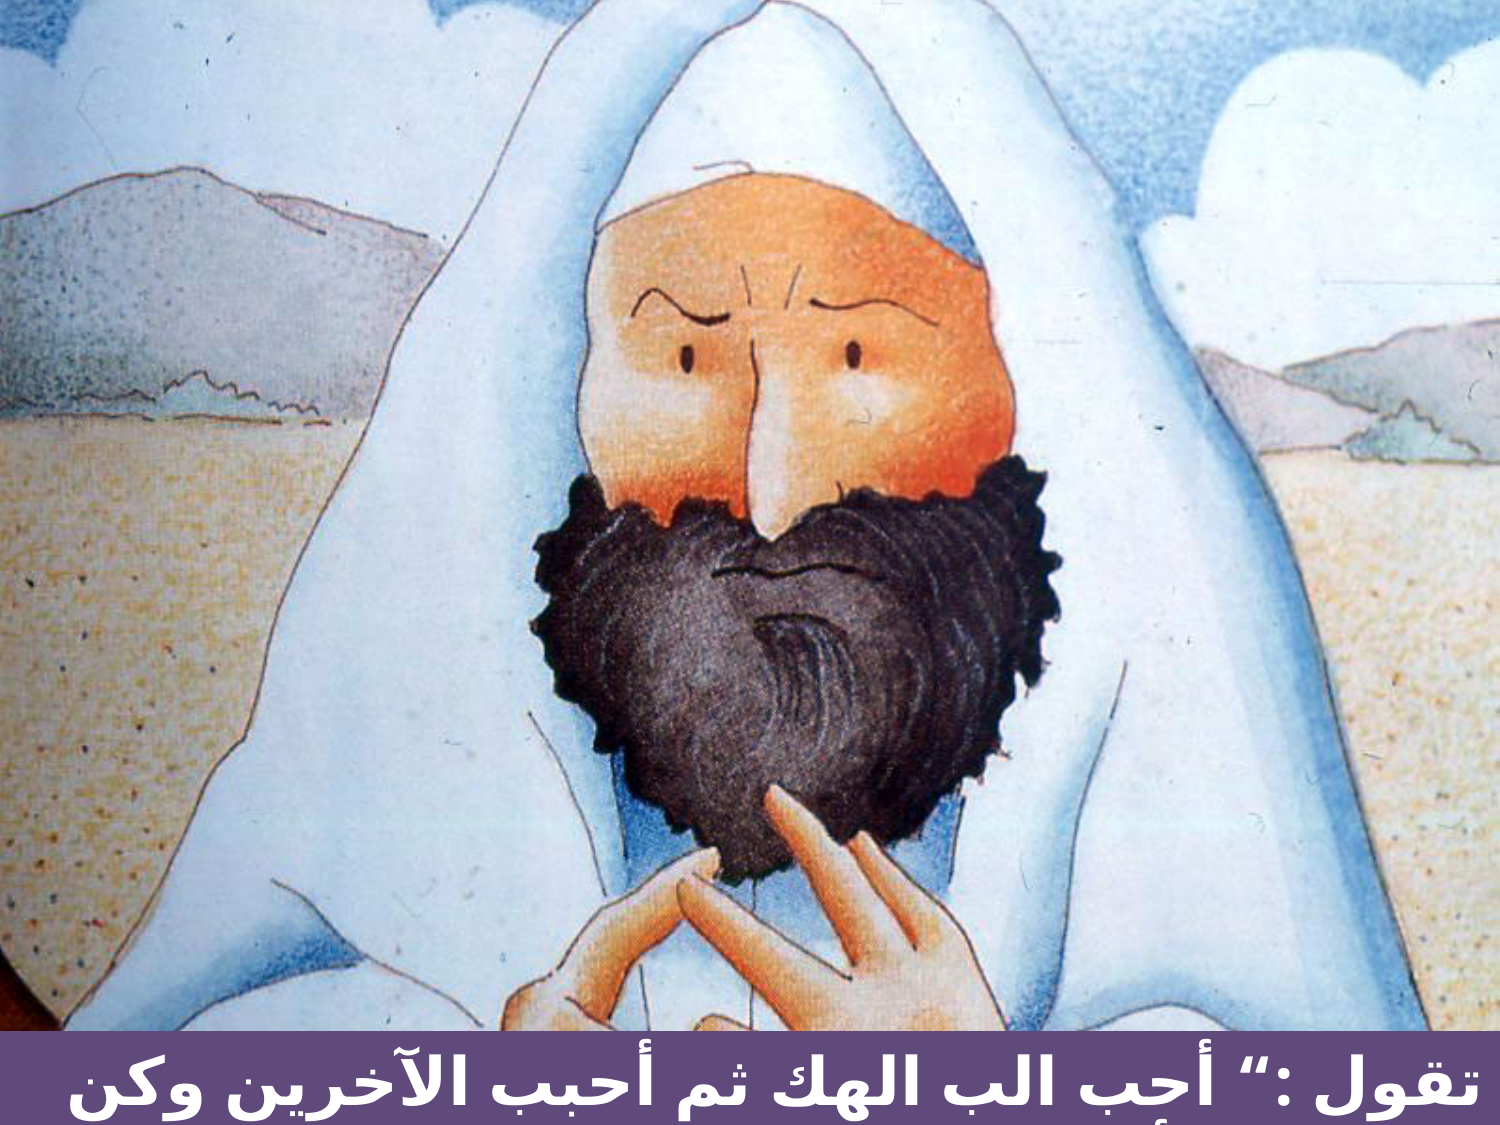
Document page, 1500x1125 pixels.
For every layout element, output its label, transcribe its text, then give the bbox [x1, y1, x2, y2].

picture [0, 0, 1500, 1032]
text_box تقول :“ أحب الب الهك ثم أحبب الآخرين وكن لطيفا مع أصدقائك“. [0, 1040, 1500, 1125]
